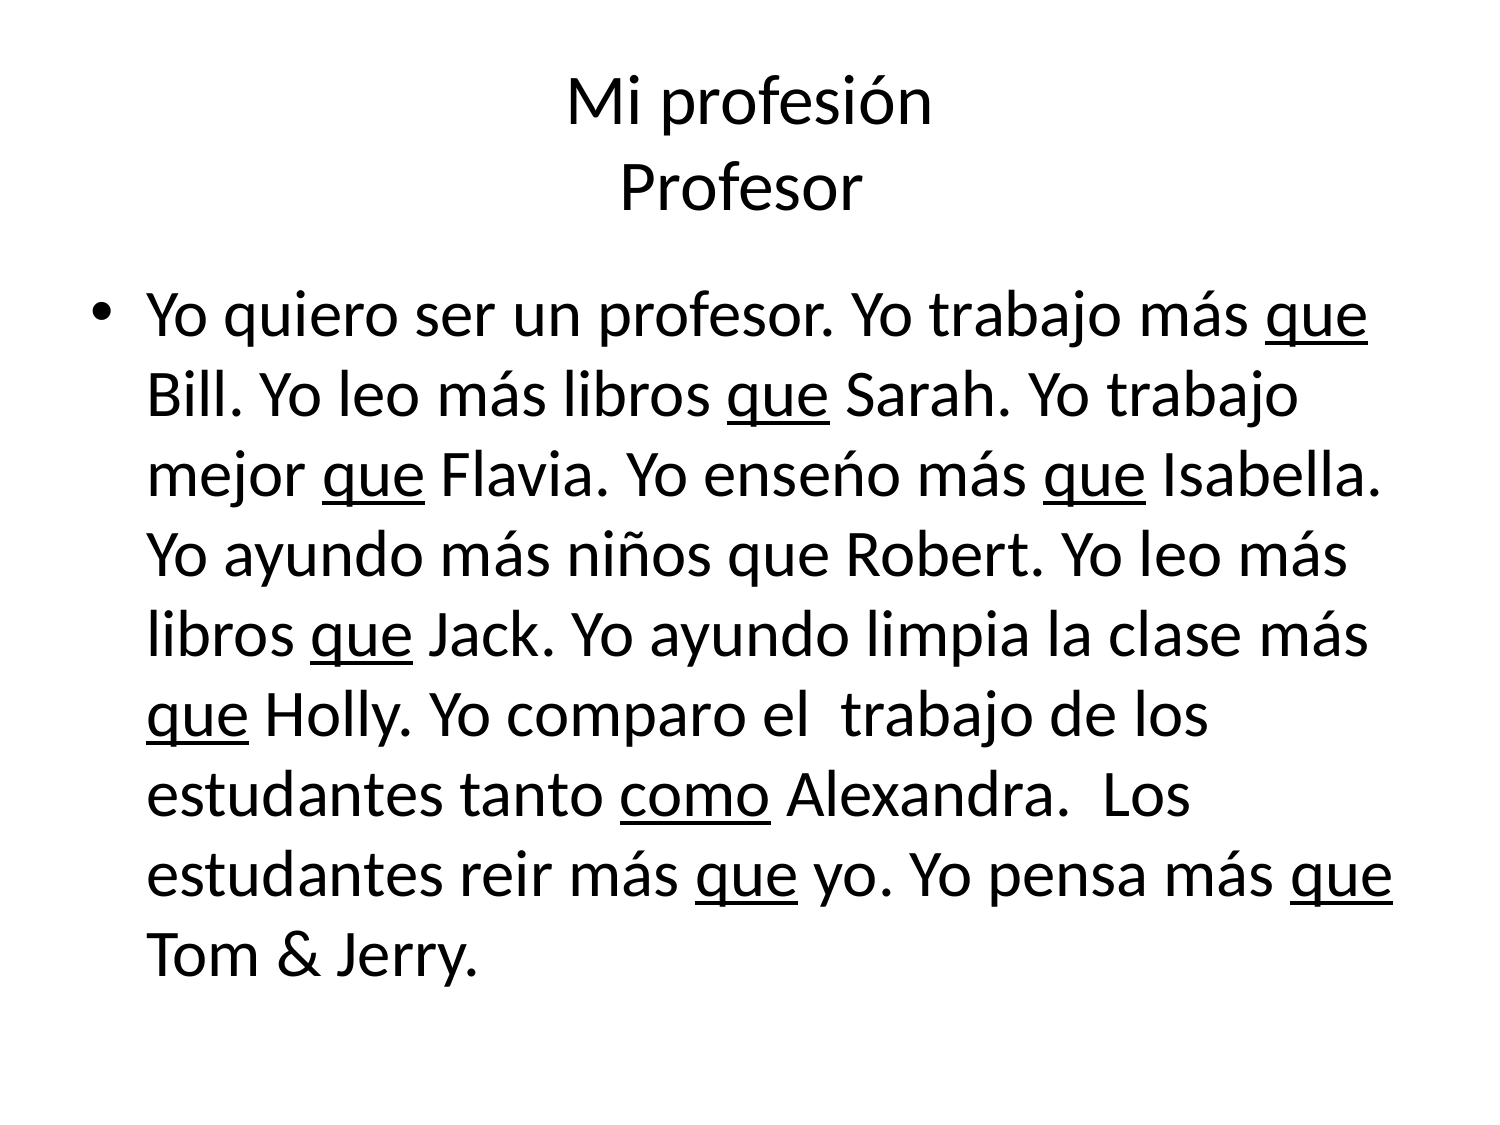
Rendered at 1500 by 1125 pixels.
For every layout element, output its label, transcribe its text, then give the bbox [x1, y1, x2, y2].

list Yo quiero ser un profesor. Yo trabajo más que Bill. Yo leo más libros que Sarah. Yo trabajo mejor que Flavia. Yo enseńo más que Isabella. Yo ayundo más niños que Robert. Yo leo más libros que Jack. Yo ayundo limpia la clase más que Holly. Yo comparo el trabajo de los estudantes tanto como Alexandra. Los estudantes reir más que yo. Yo pensa más que Tom & Jerry. [75, 262, 1425, 1005]
title Mi profesión Profesor [75, 45, 1425, 233]
